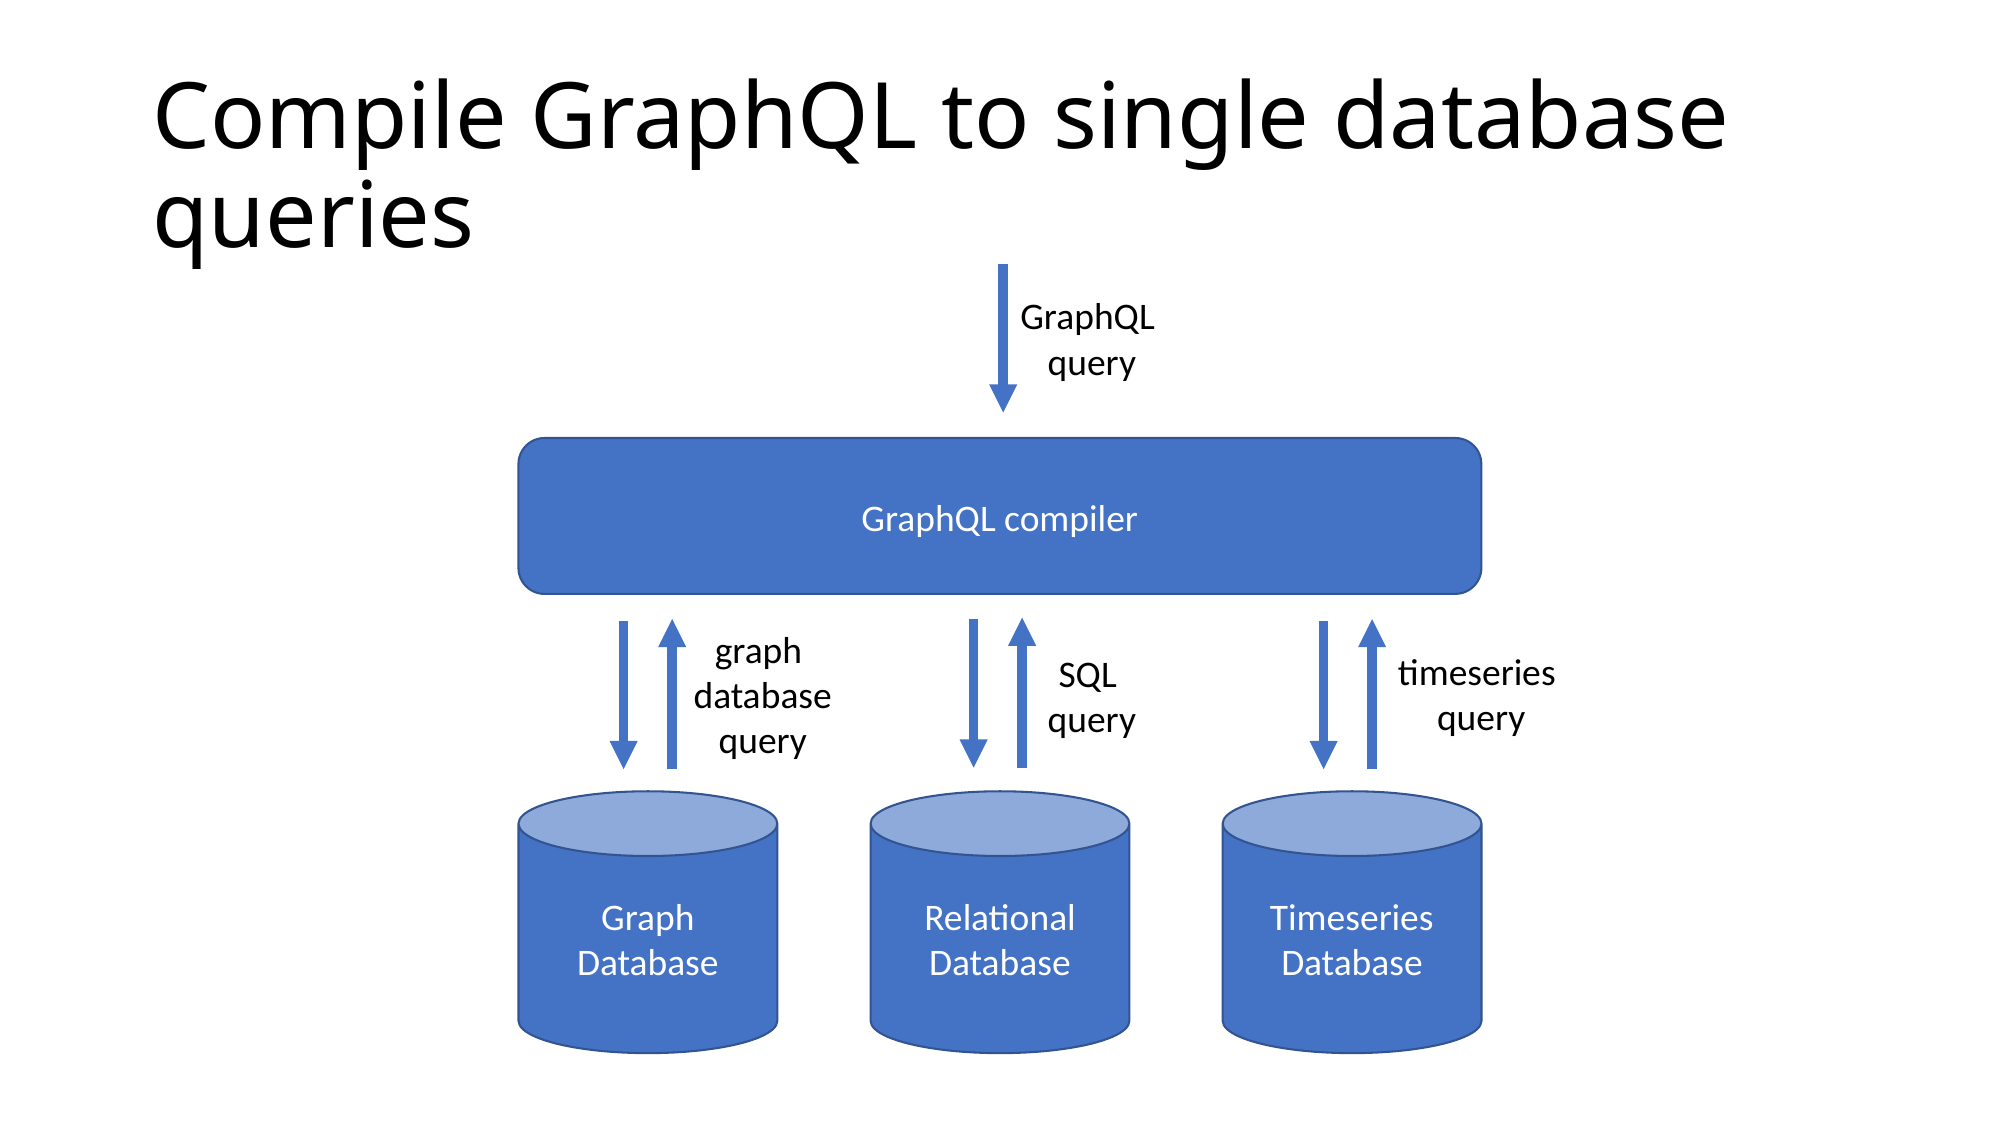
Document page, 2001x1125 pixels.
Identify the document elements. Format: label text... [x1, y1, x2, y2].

text_box GraphQL query [1005, 285, 1179, 390]
text_box timeseries query [1482, 641, 1580, 746]
title Compile GraphQL to single database queries [137, 59, 1863, 278]
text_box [518, 438, 1482, 1054]
